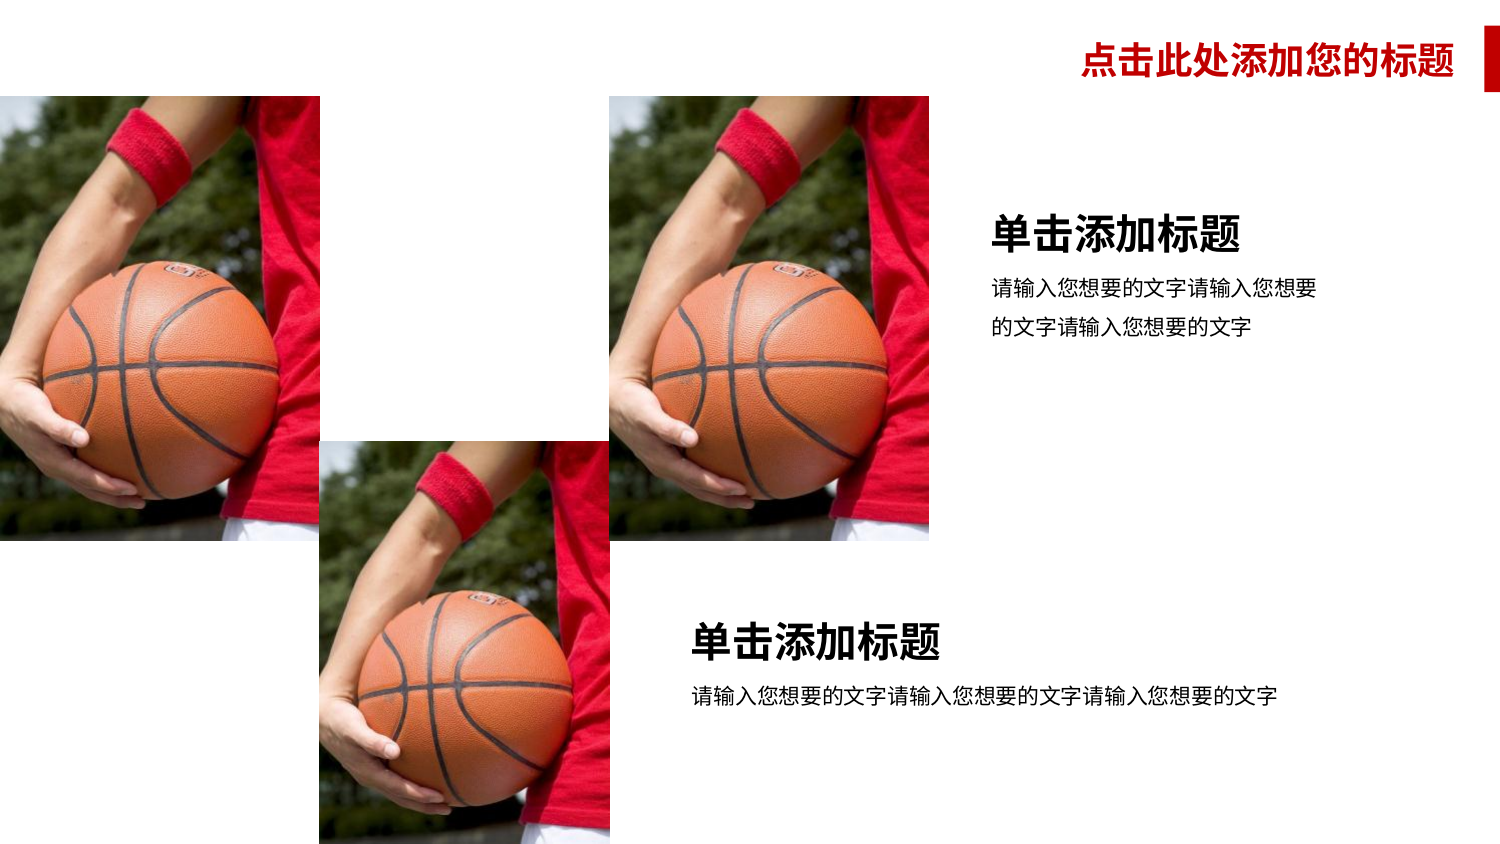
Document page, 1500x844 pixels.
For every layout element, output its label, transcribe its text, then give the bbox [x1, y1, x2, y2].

text_box 单击添加标题 [979, 177, 1338, 264]
text_box 单击添加标题 [679, 585, 1038, 672]
picture [0, 96, 929, 844]
text_box 请输入您想要的文字请输入您想要的文字请输入您想要的文字 [680, 663, 1338, 715]
text_box 点击此处添加您的标题 [1037, 31, 1467, 88]
text_box [1482, 24, 1500, 94]
text_box 请输入您想要的文字请输入您想要的文字请输入您想要的文字 [980, 255, 1338, 346]
